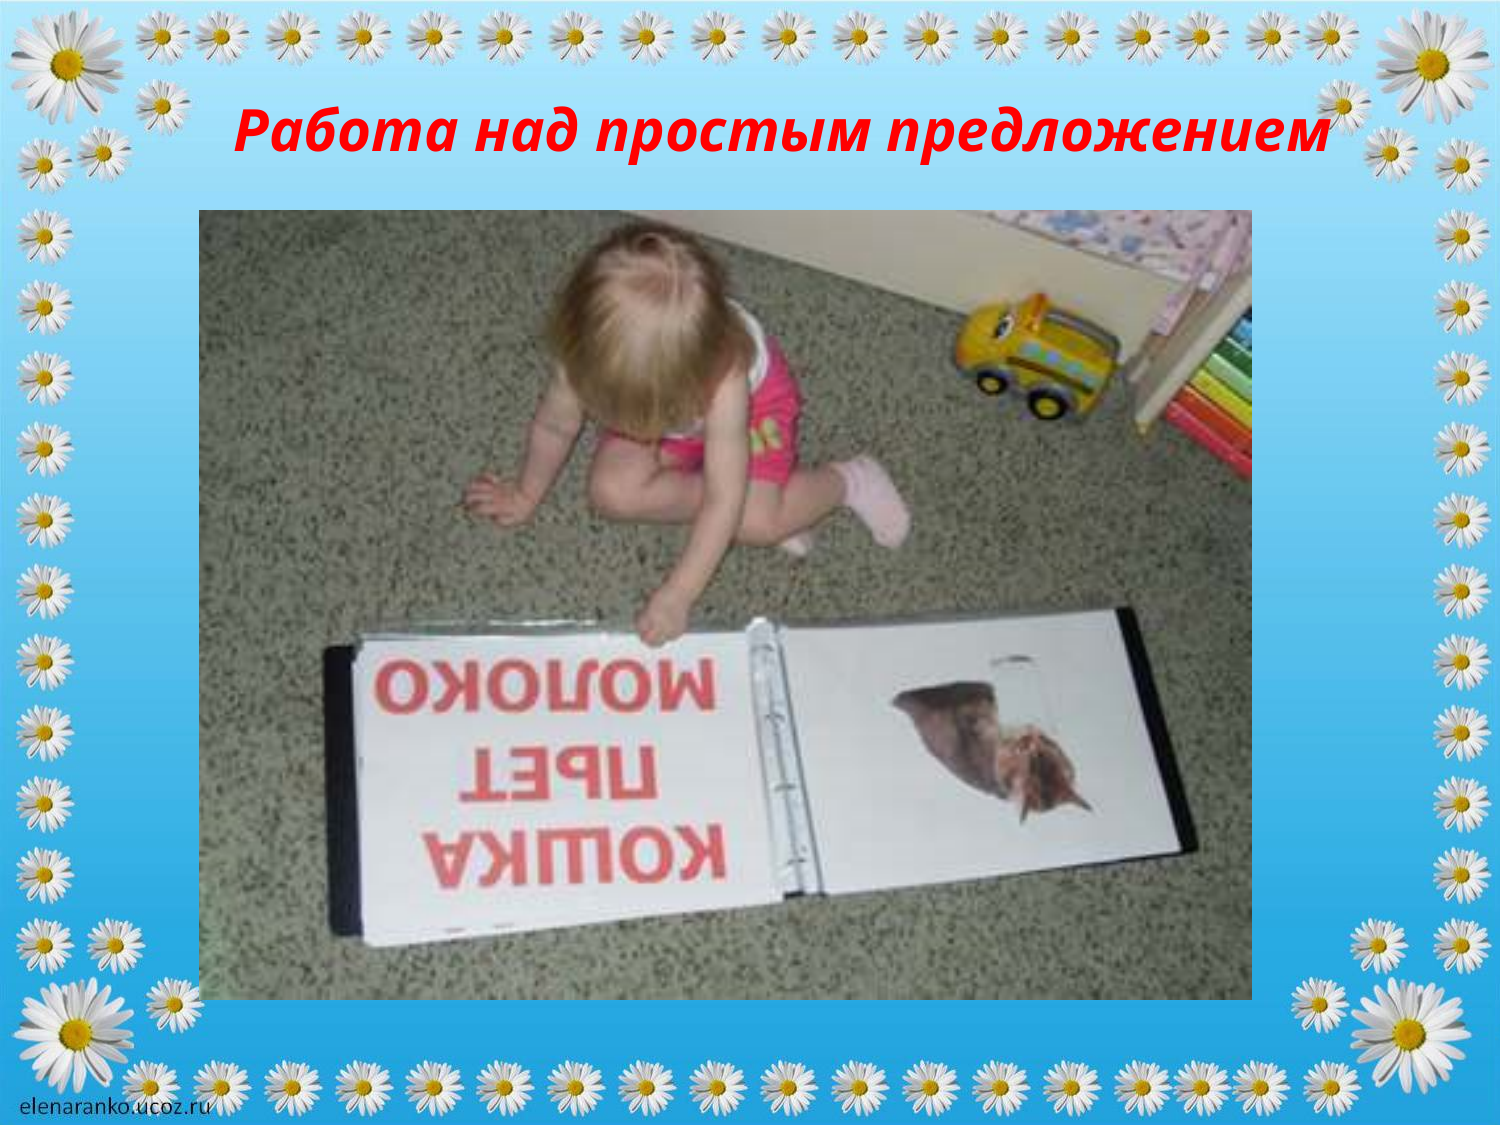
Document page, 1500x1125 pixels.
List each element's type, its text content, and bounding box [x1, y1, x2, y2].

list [198, 210, 1252, 1001]
picture [0, 0, 1500, 1125]
title Работа над простым предложением [140, 45, 1425, 211]
